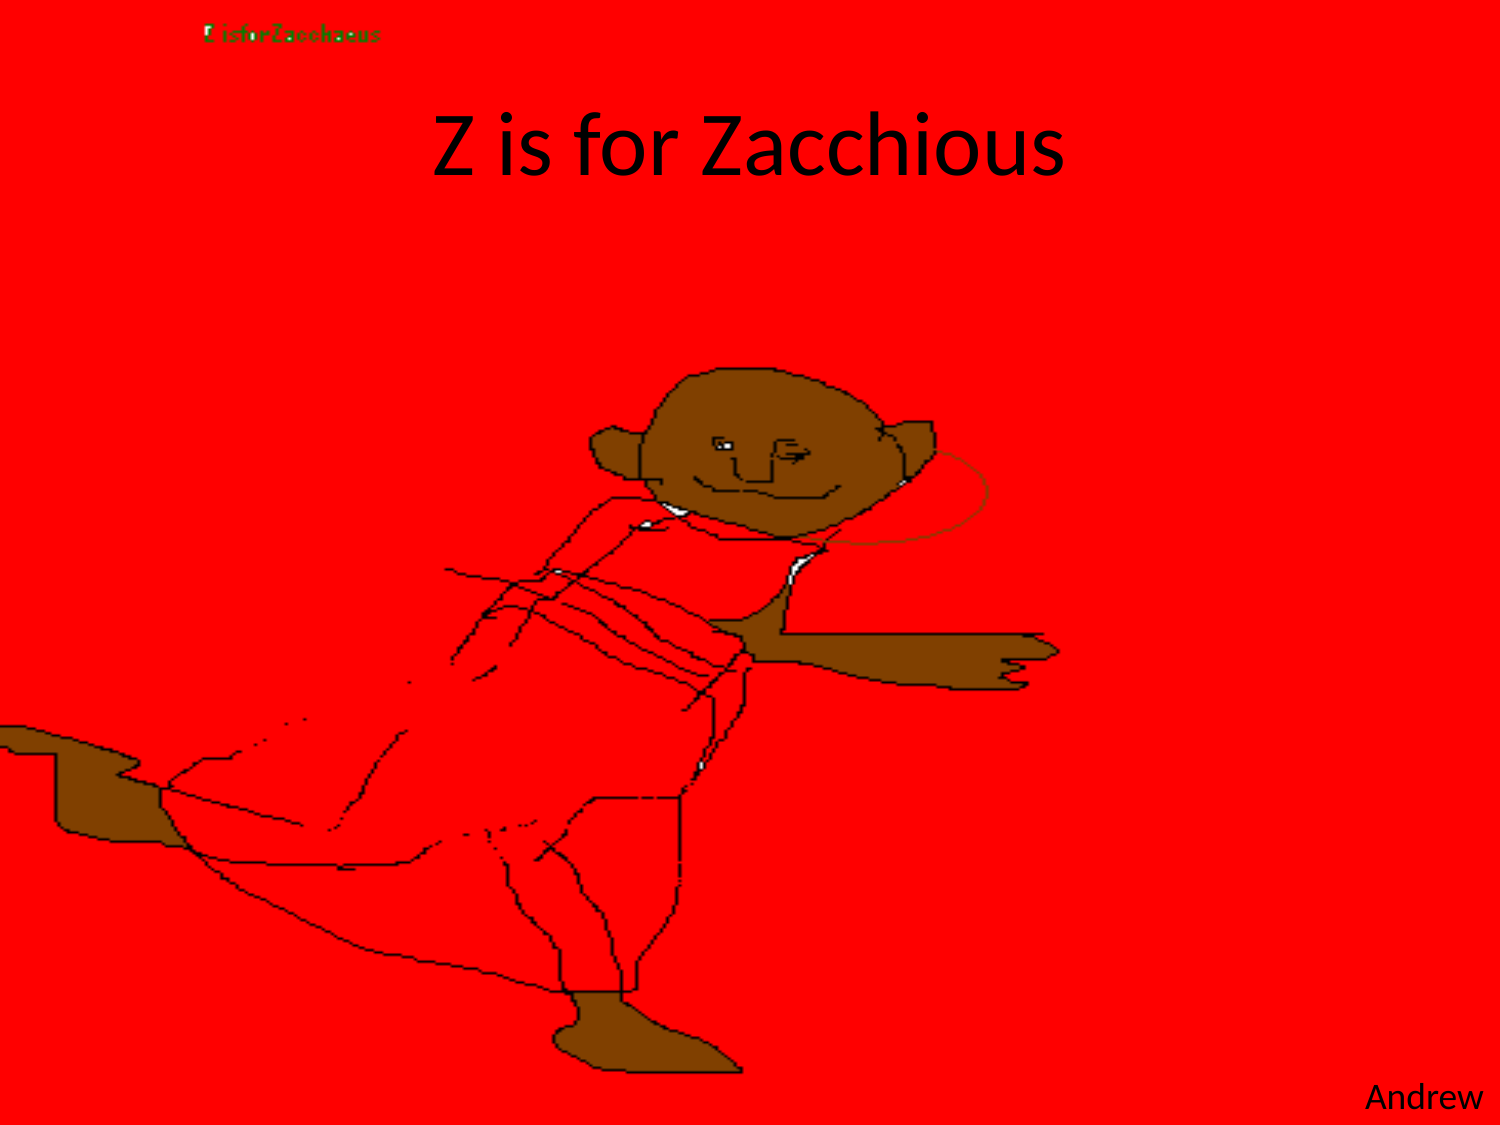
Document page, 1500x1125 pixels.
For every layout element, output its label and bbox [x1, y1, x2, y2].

list [0, 0, 1500, 1125]
